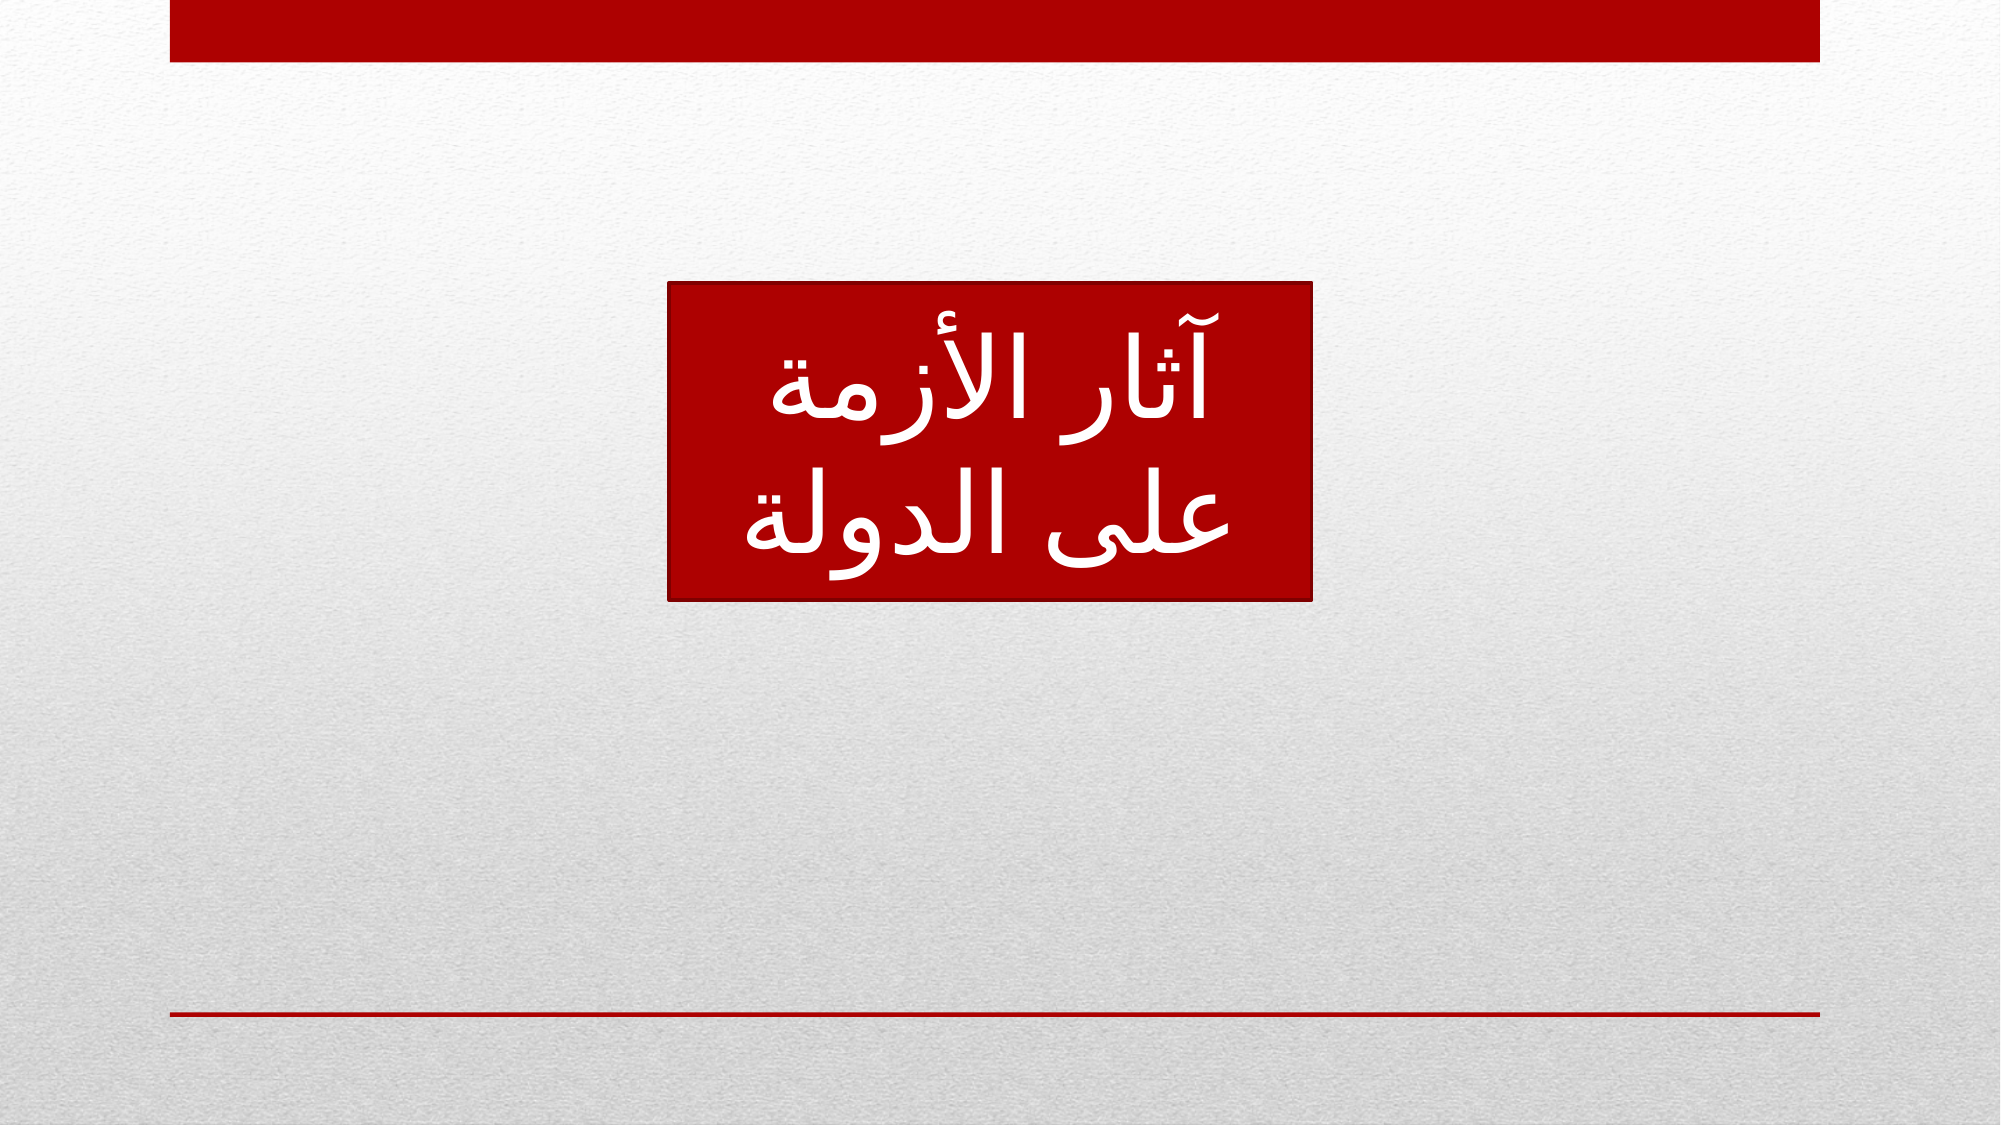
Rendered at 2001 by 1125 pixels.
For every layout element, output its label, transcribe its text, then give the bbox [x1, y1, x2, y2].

text_box آثار الأزمة على الدولة [667, 281, 1313, 602]
